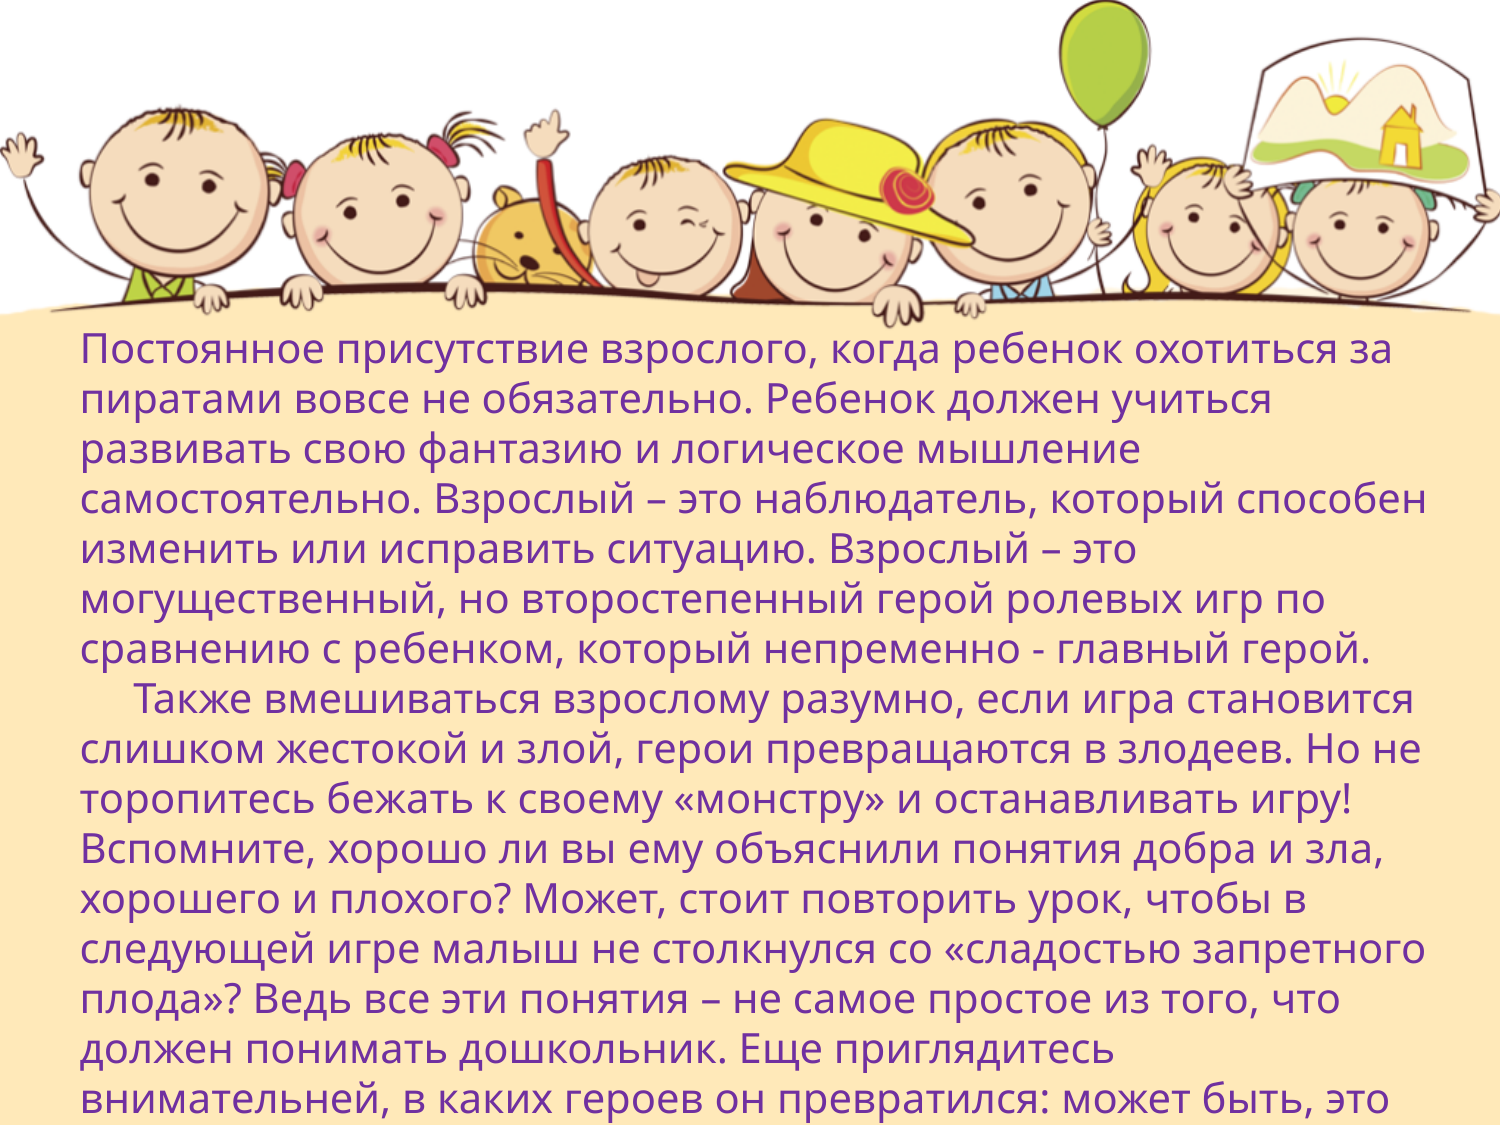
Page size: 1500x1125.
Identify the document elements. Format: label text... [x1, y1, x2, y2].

text_box Постоянное присутствие взрослого, когда ребенок охотиться за пиратами вовсе не обязательно. Ребенок должен учиться развивать свою фантазию и логическое мышление самостоятельно. Взрослый – это наблюдатель, который способен изменить или исправить ситуацию. Взрослый – это могущественный, но второстепенный герой ролевых игр по сравнению с ребенком, который непременно - главный герой. Также вмешиваться взрослому разумно, если игра становится слишком жестокой и злой, герои превращаются в злодеев. Но не торопитесь бежать к своему «монстру» и останавливать игру! Вспомните, хорошо ли вы ему объяснили понятия добра и зла, хорошего и плохого? Может, стоит повторить урок, чтобы в следующей игре малыш не столкнулся со «сладостью запретного плода»? Ведь все эти понятия – не самое простое из того, что должен понимать дошкольник. Еще приглядитесь внимательней, в каких героев он превратился: может быть, это «чудище» вовсе не злое? [64, 314, 1447, 1125]
picture [0, 0, 1500, 1125]
